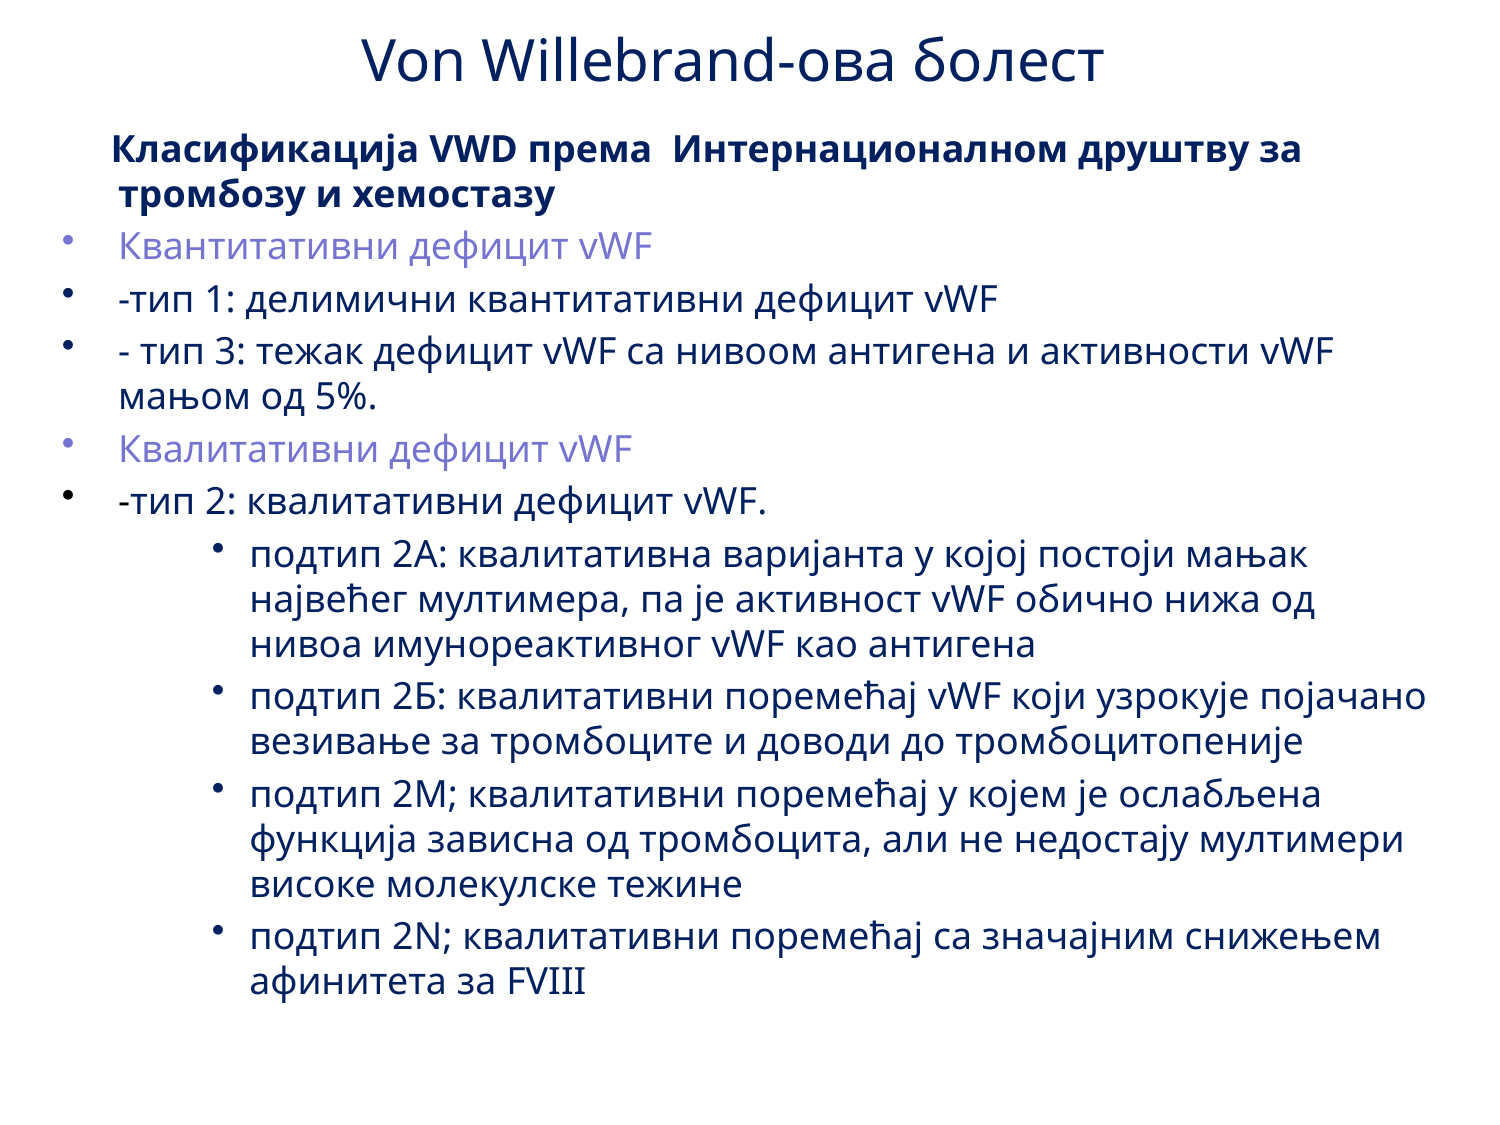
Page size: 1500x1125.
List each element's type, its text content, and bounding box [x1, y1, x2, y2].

list Класификација VWD према Интернационалном друштву за тромбозу и хемостазу Квантитативни дефицит vWF -тип 1: делимични квантитативни дефицит vWF - тип 3: тежак дефицит vWF са нивоом антигена и активности vWF мањом од 5%. Квалитативни дефицит vWF -тип 2: квалитативни дефицит vWF. подтип 2А: квалитативна варијанта у којој постоји мањак највећег мултимера, па је активност vWF обично нижа од нивоа имунореактивног vWF као антигена подтип 2Б: квалитативни поремећај vWF који узрокује појачано везивање за тромбоците и доводи до тромбоцитопеније подтип 2М; квалитативни поремећај у којем је ослабљена функција зависна од тромбоцита, али не недостају мултимери високе молекулске тежине подтип 2N; квалитативни поремећај са значајним снижењем афинитета за FVIII [46, 117, 1447, 1055]
title Von Willebrand-ова бoлест [58, 0, 1409, 117]
